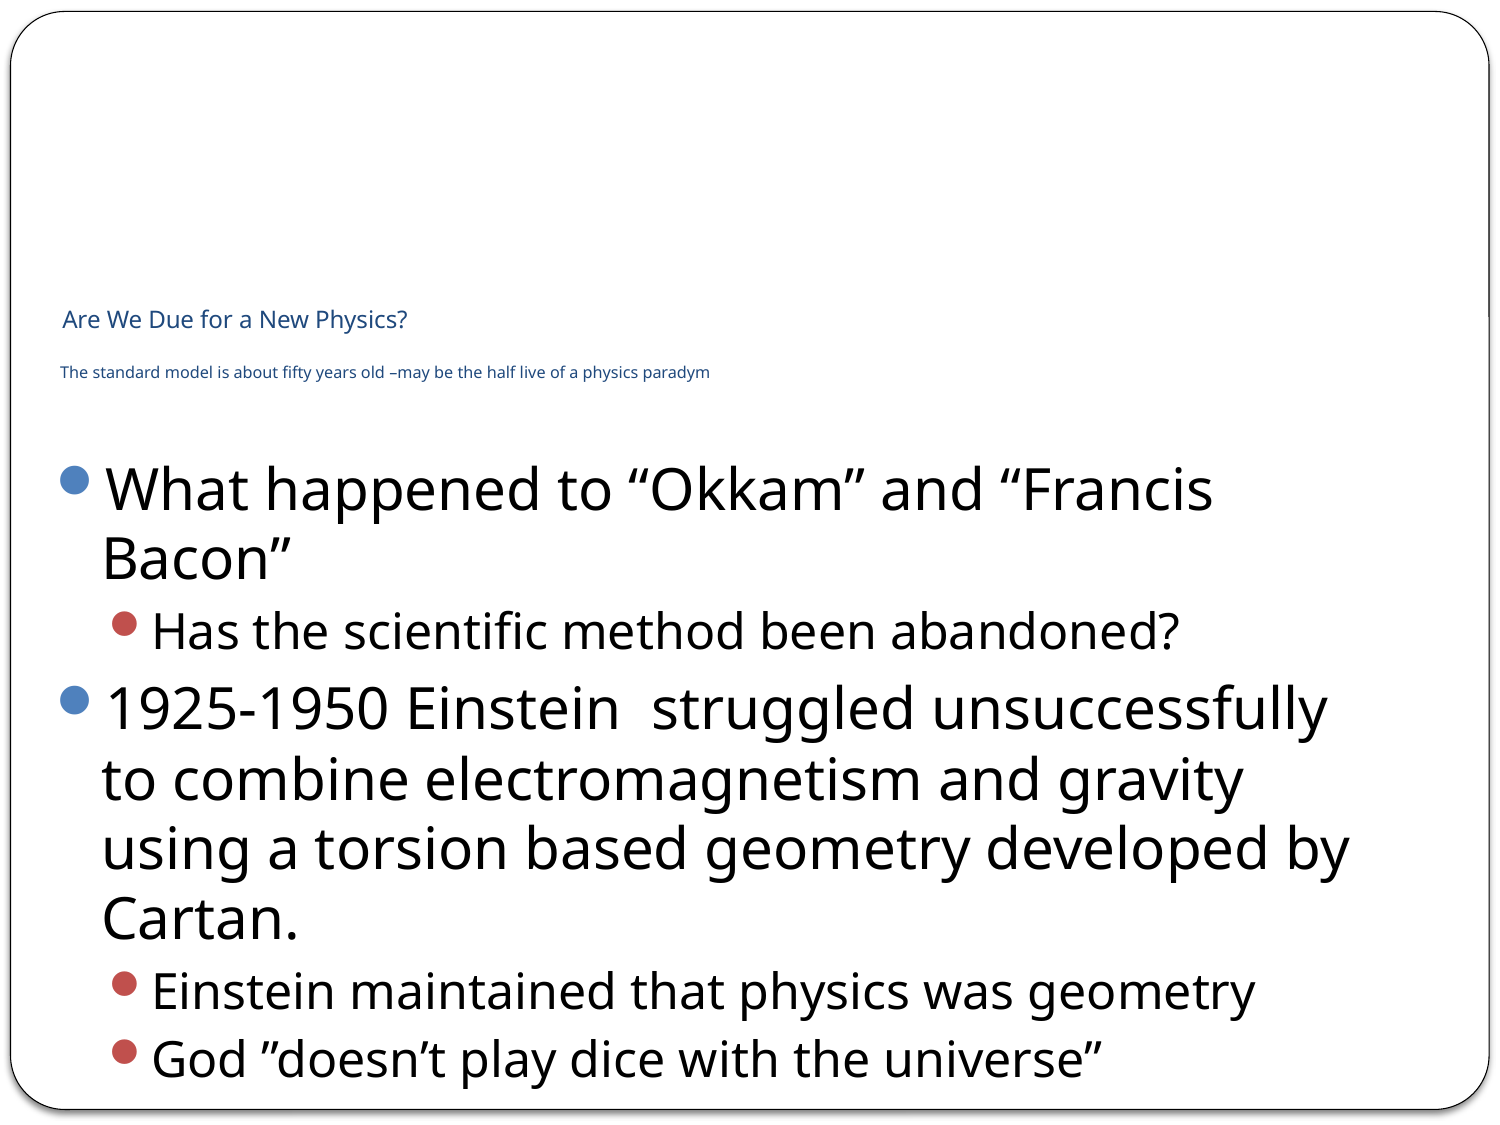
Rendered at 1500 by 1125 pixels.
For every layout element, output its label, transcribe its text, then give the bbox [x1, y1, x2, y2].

list What happened to “Okkam” and “Francis Bacon” Has the scientific method been abandoned? 1925-1950 Einstein struggled unsuccessfully to combine electromagnetism and gravity using a torsion based geometry developed by Cartan. Einstein maintained that physics was geometry God ”doesn’t play dice with the universe” [41, 444, 1392, 1125]
title Are We Due for a New Physics? The standard model is about fifty years old –may be the half live of a physics paradym [41, 267, 1392, 398]
